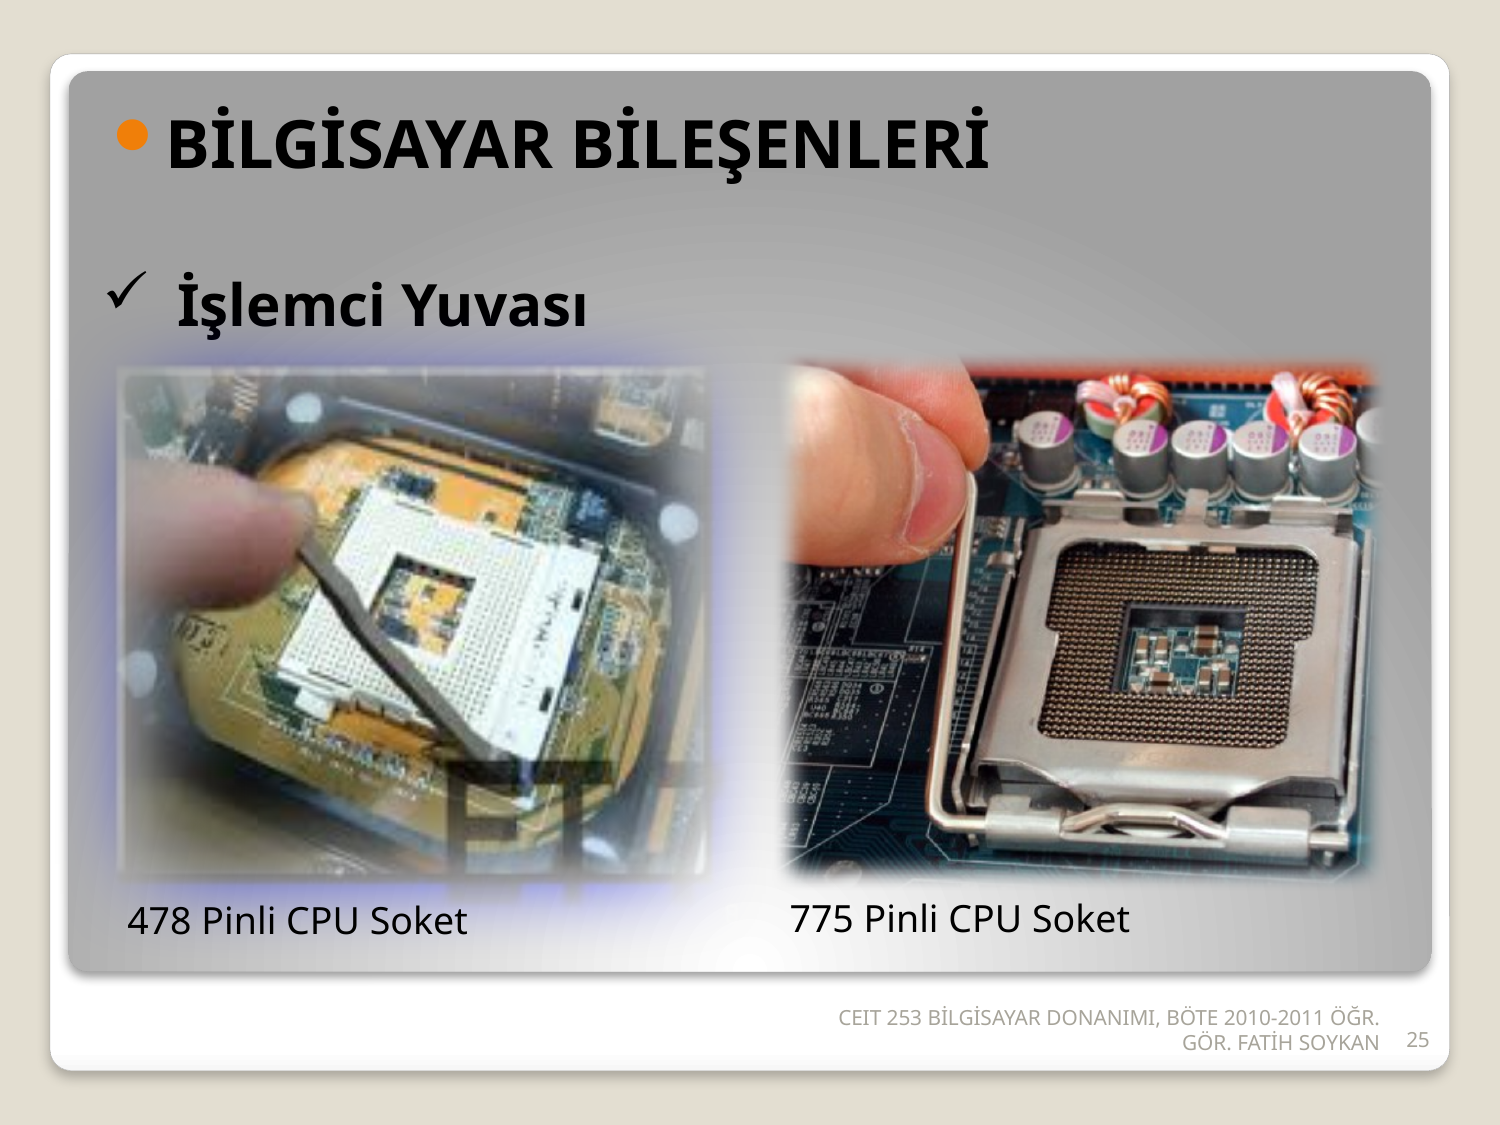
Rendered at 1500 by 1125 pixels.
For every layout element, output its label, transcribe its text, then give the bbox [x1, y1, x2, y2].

footer CEIT 253 BİLGİSAYAR DONANIMI, BÖTE 2010-2011 ÖĞR. GÖR. FATİH SOYKAN [800, 1002, 1395, 1063]
list BİLGİSAYAR BİLEŞENLERİ [82, 86, 1425, 300]
text_box İşlemci Yuvası [87, 210, 1413, 346]
text_box 775 Pinli CPU Soket [783, 906, 1375, 948]
slide_number 25 [1395, 1002, 1445, 1063]
picture [50, 299, 1388, 963]
